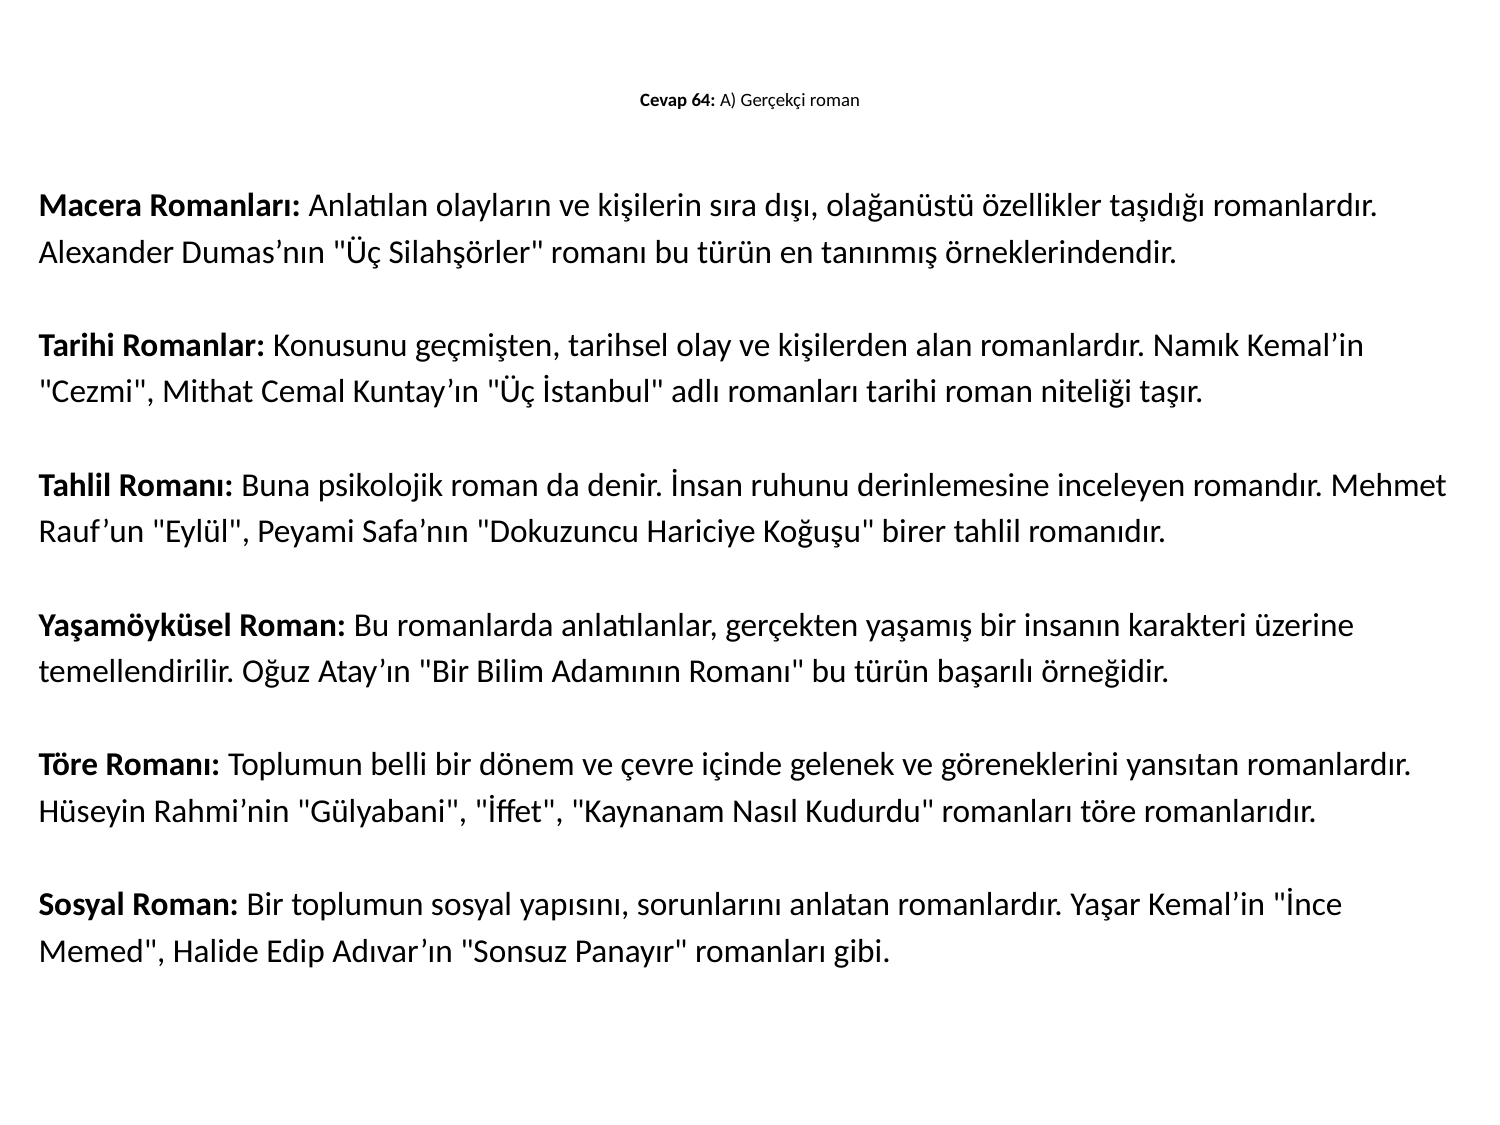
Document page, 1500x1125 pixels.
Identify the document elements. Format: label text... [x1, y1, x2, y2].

title Cevap 64: A) Gerçekçi roman [75, 46, 1425, 141]
list Macera Romanları: Anlatılan olayların ve kişilerin sıra dışı, olağanüstü özellikler taşıdığı romanlardır. Alexander Dumas’nın "Üç Silahşörler" romanı bu türün en tanınmış örneklerindendir. Tarihi Romanlar: Konusunu geçmişten, tarihsel olay ve kişilerden alan romanlardır. Namık Kemal’in "Cezmi", Mithat Cemal Kuntay’ın "Üç İstanbul" adlı romanları tarihi roman niteliği taşır. Tahlil Romanı: Buna psikolojik roman da denir. İnsan ruhunu derinlemesine inceleyen romandır. Mehmet Rauf’un "Eylül", Peyami Safa’nın "Dokuzuncu Hariciye Koğuşu" birer tahlil romanıdır. Yaşamöyküsel Roman: Bu romanlarda anlatılanlar, gerçekten yaşamış bir insanın karakteri üzerine temellendirilir. Oğuz Atay’ın "Bir Bilim Adamının Romanı" bu türün başarılı örneğidir. Töre Romanı: Toplumun belli bir dönem ve çevre içinde gelenek ve göreneklerini yansıtan romanlardır. Hüseyin Rahmi’nin "Gülyabani", "İffet", "Kaynanam Nasıl Kudurdu" romanları töre romanlarıdır. Sosyal Roman: Bir toplumun sosyal yapısını, sorunlarını anlatan romanlardır. Yaşar Kemal’in "İnce Memed", Halide Edip Adıvar’ın "Sonsuz Panayır" romanları gibi. [23, 175, 1477, 1090]
